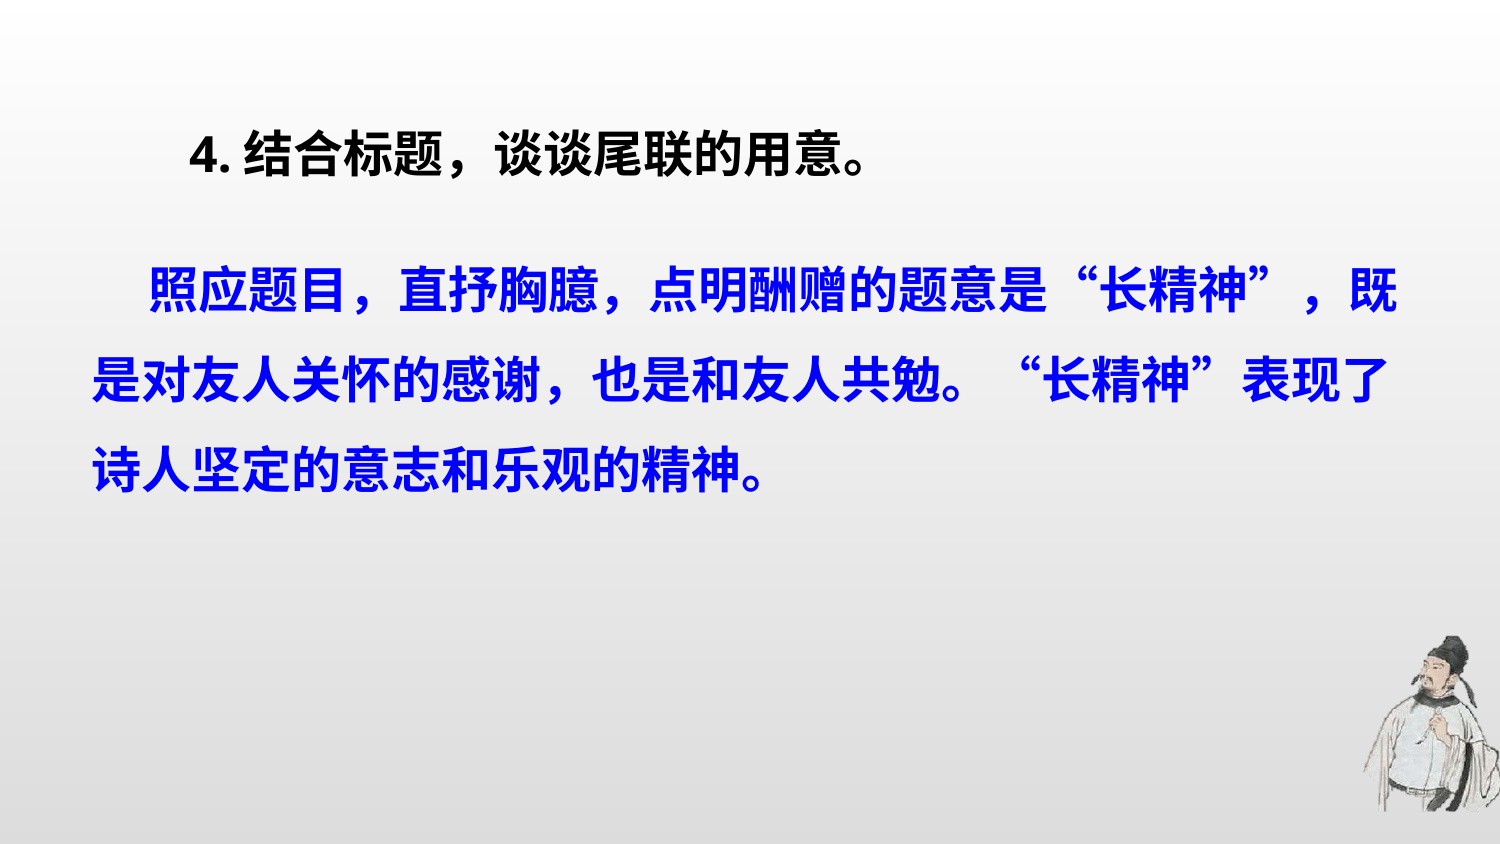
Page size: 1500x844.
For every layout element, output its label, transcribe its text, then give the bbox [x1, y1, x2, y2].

picture [1257, 628, 1500, 812]
text_box 4.结合标题，谈谈尾联的用意。 [174, 114, 909, 190]
text_box 照应题目，直抒胸臆，点明酬赠的题意是“长精神”，既是对友人关怀的感谢，也是和友人共勉。“长精神”表现了诗人坚定的意志和乐观的精神。 [76, 221, 1447, 506]
